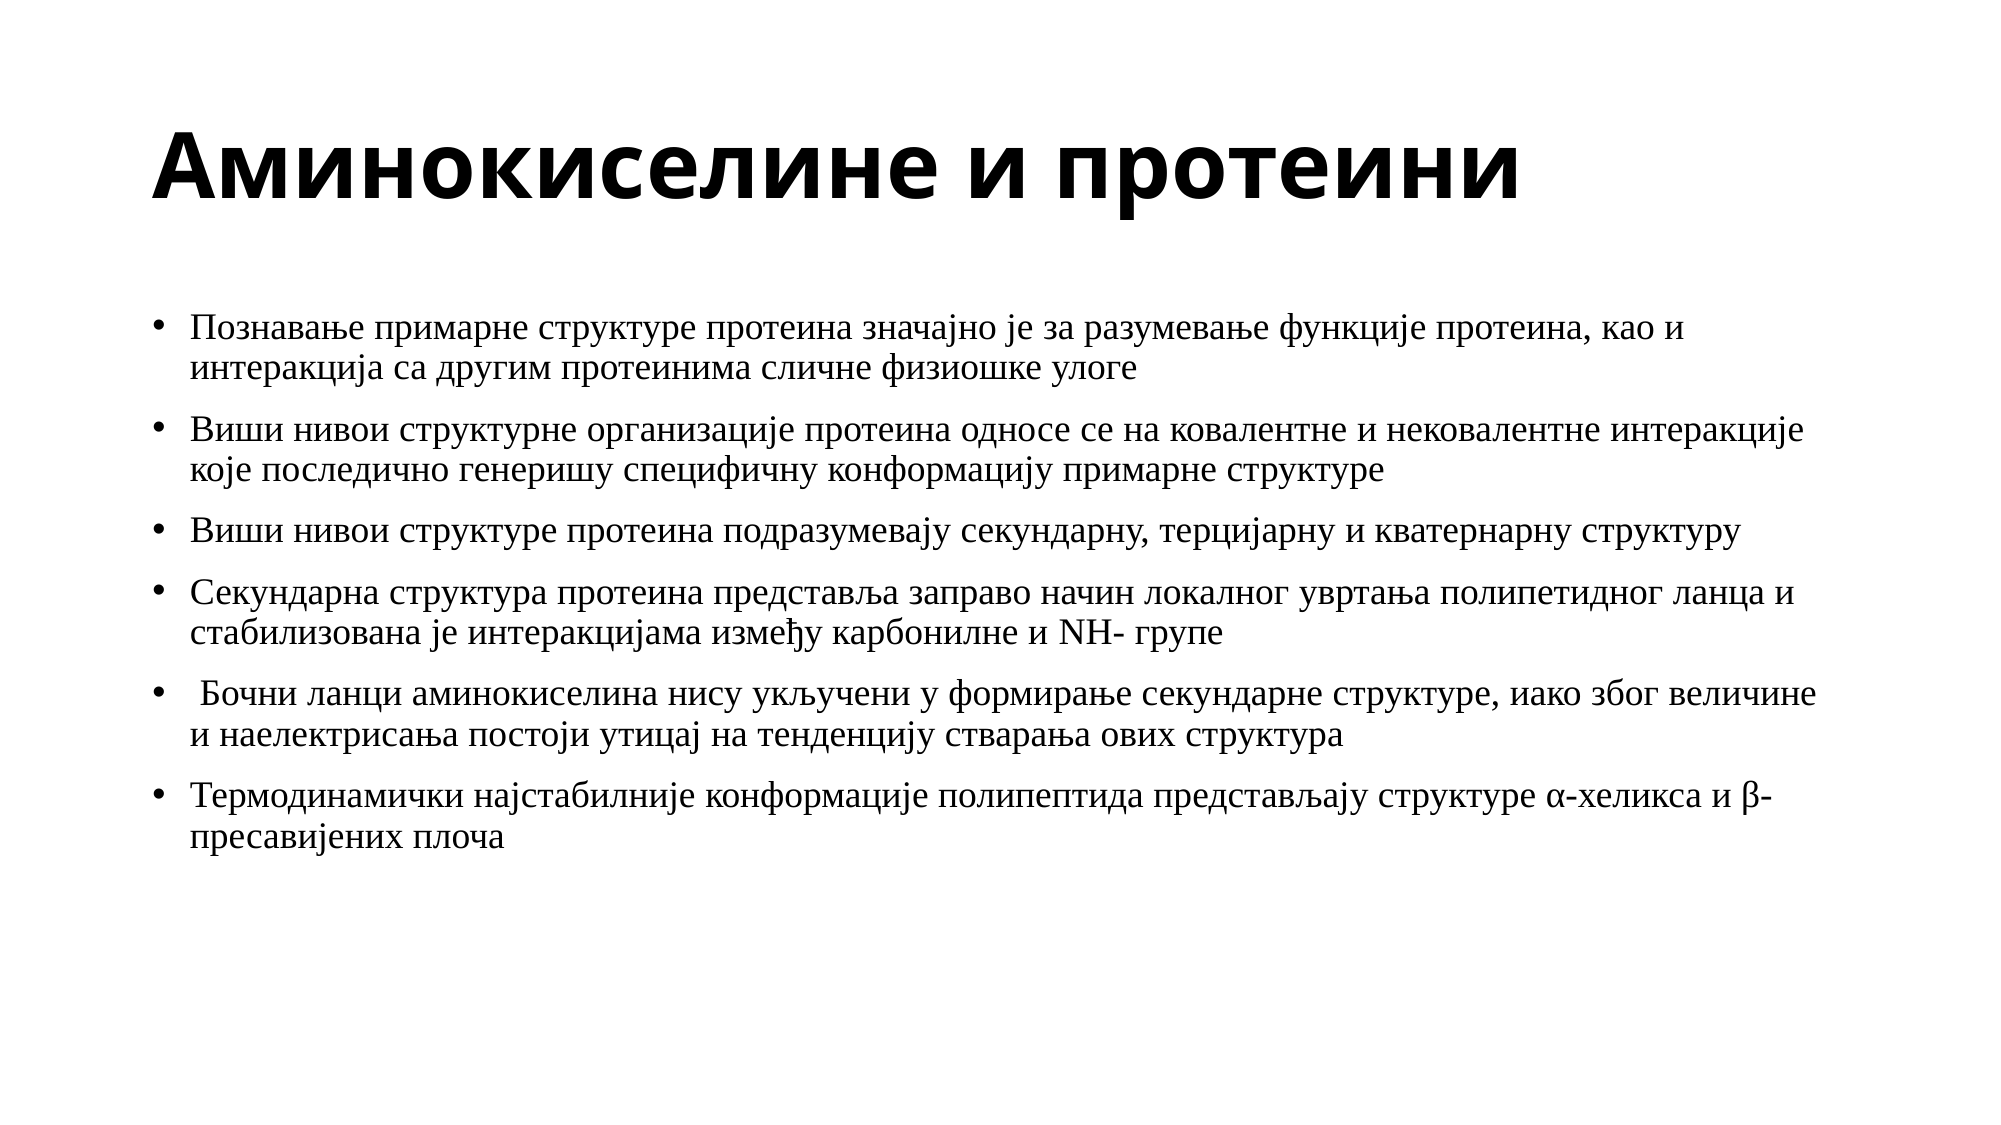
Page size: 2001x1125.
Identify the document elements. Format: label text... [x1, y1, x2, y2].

title Аминокиселине и протеини [137, 59, 1863, 278]
list Познавање примарне структуре протеина значајно је за разумевање функције протеина, као и интеракција са другим протеинима сличне физиошке улоге Виши нивои структурне организације протеина односе се на ковалентне и нековалентне интеракције које последично генеришу специфичну конформацију примарне структуре Виши нивои структуре протеина подразумевају секундарну, терцијарну и кватернарну структуру Секундарна структура протеина представља заправо начин локалног увртања полипетидног ланца и стабилизована је интеракцијама између карбонилне и NH- групе Бочни ланци аминокиселина нису укључени у формирање секундарне структуре, иако због величине и наелектрисања постоји утицај на тенденцију стварања ових структура Термодинамички најстабилније конформације полипептида представљају структуре α-хеликса и β-пресавијених плоча [137, 299, 1863, 1014]
